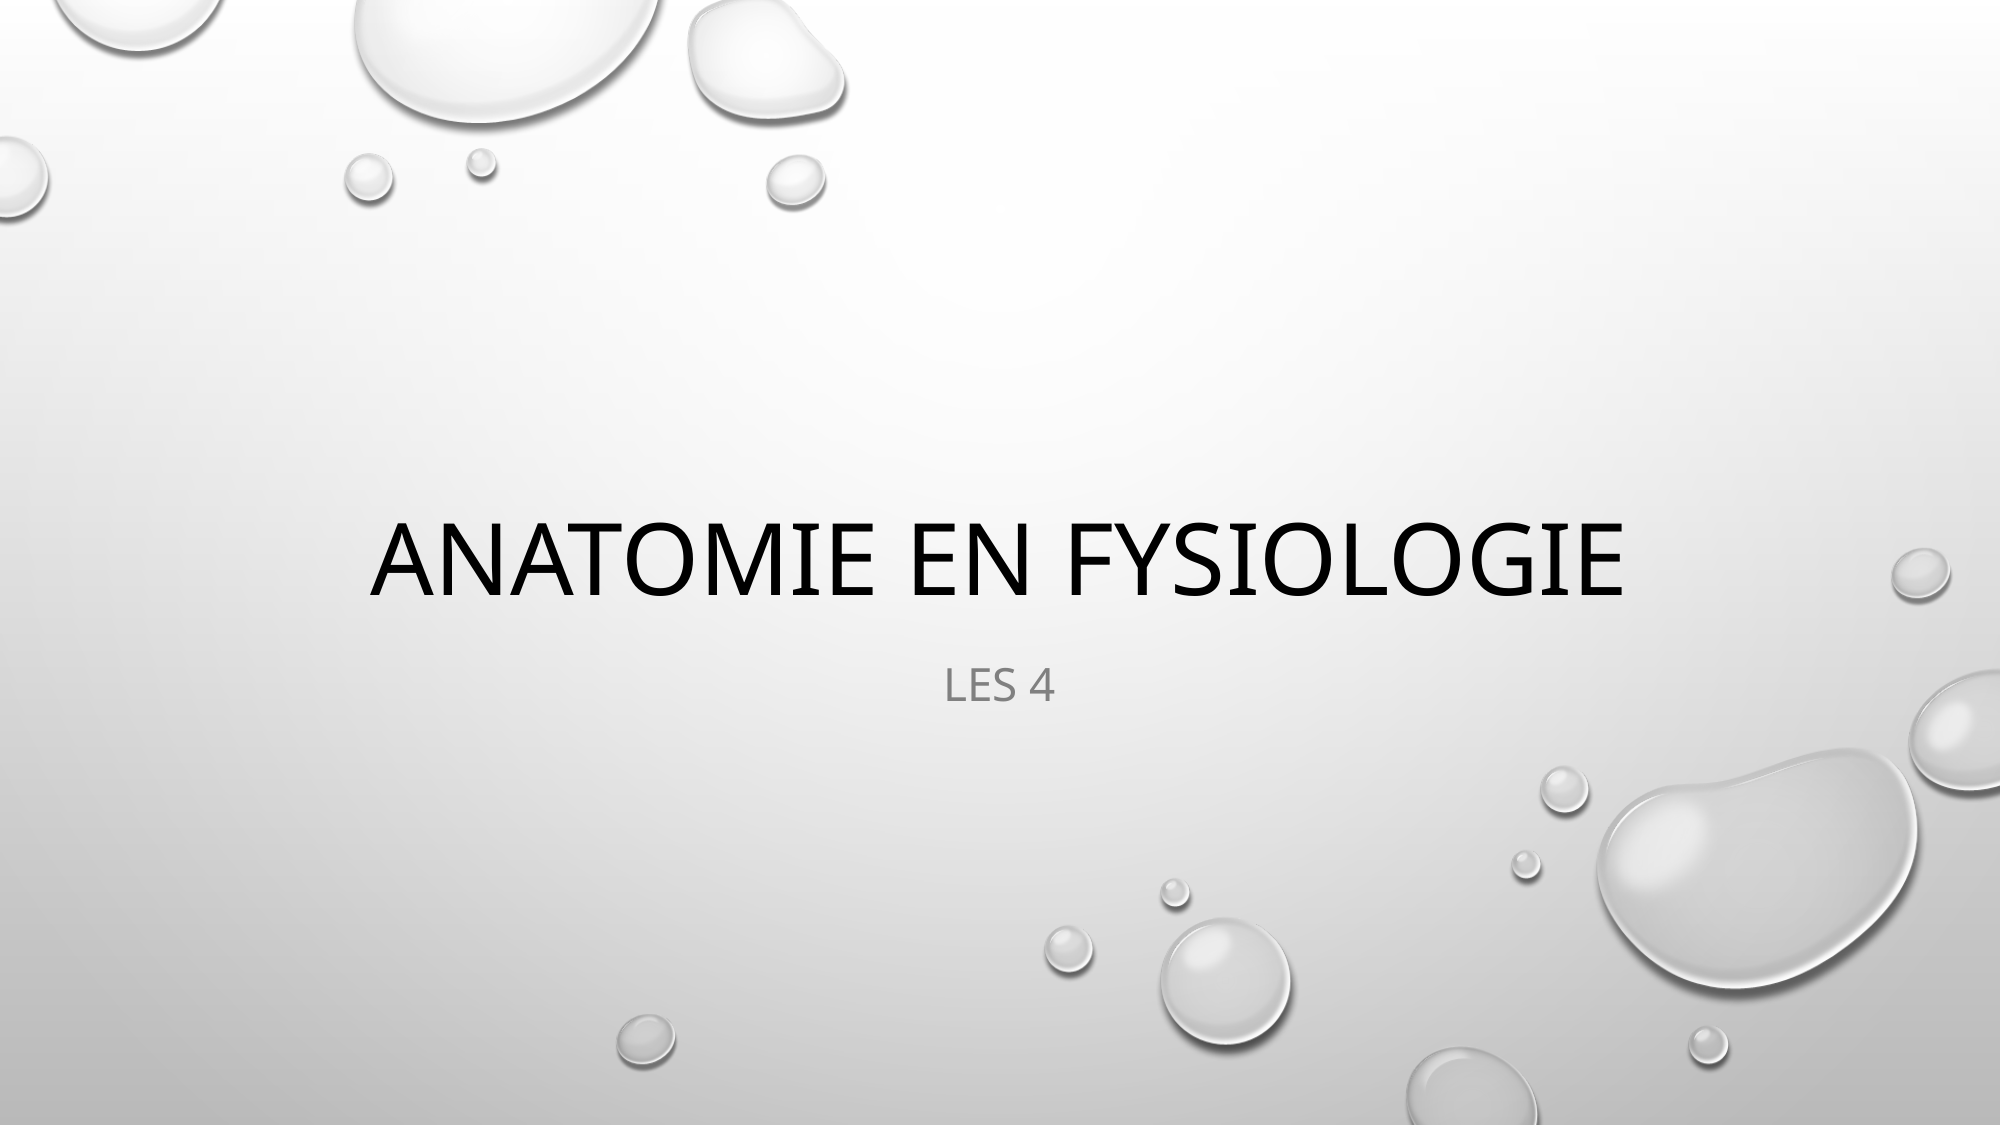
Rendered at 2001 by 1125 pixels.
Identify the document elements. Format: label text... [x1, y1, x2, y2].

subtitle Les 4 [287, 637, 1713, 863]
picture [0, 0, 2000, 1125]
title Anatomie en Fysiologie [287, 213, 1713, 625]
